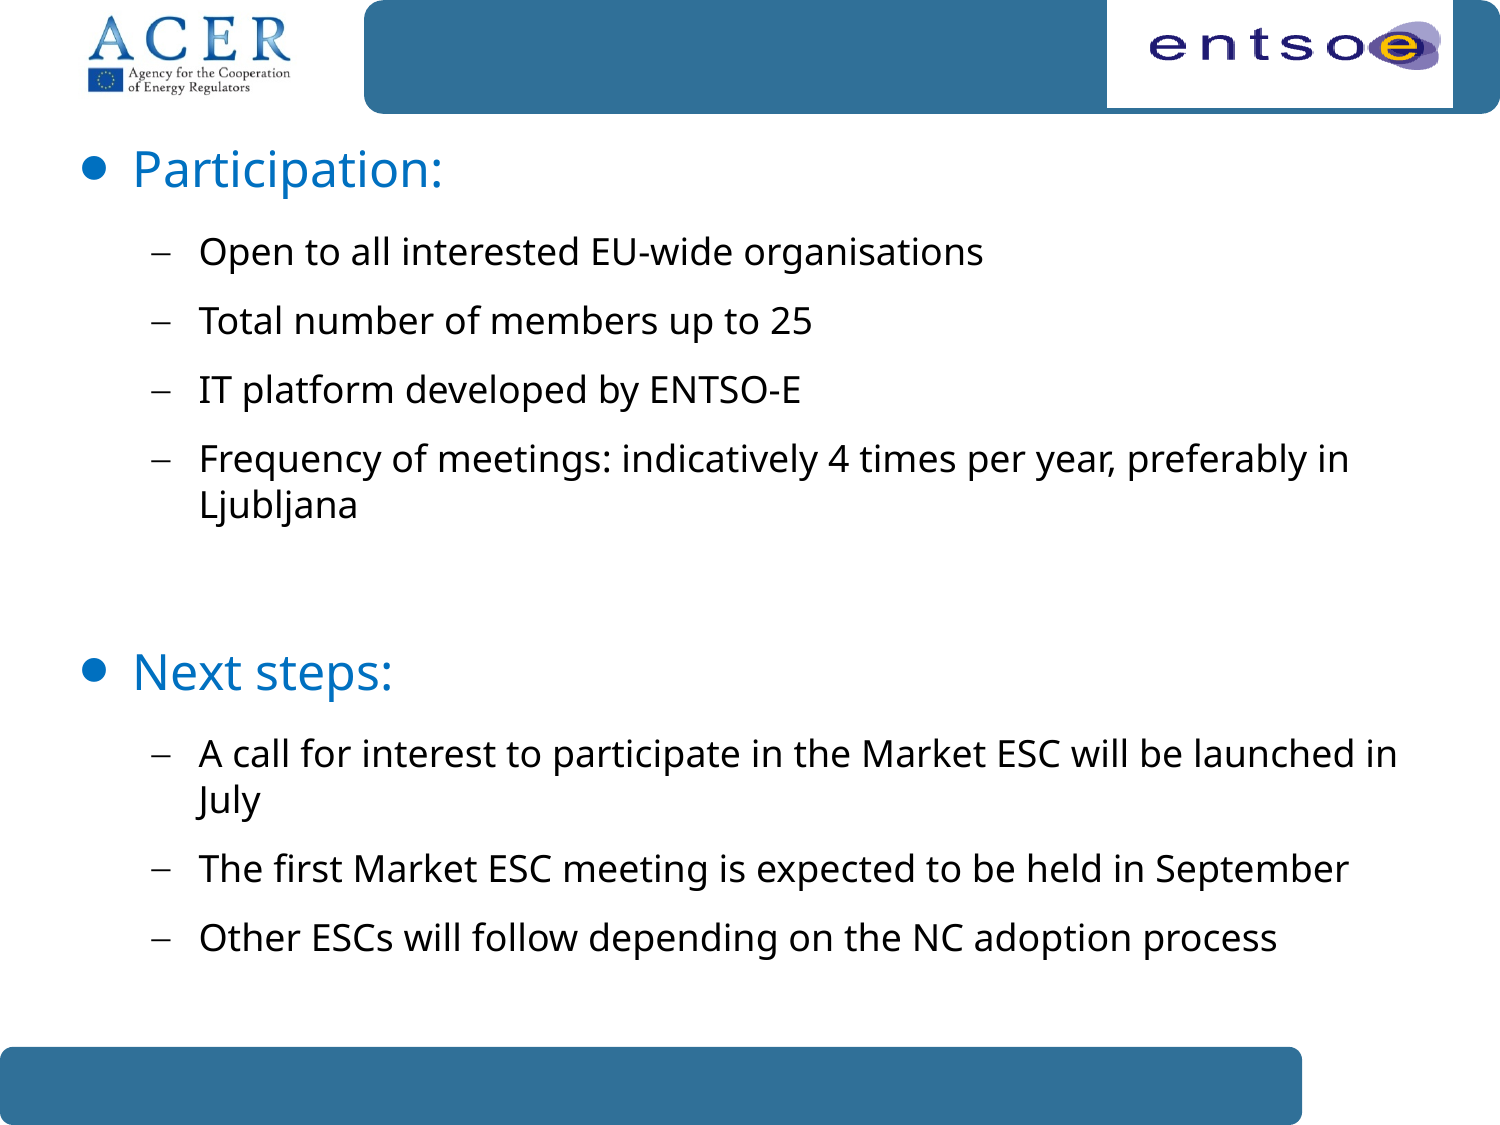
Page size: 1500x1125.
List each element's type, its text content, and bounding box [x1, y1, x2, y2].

picture [67, 0, 308, 110]
picture [1107, 0, 1453, 109]
list Participation: Open to all interested EU-wide organisations Total number of members up to 25 IT platform developed by ENTSO-E Frequency of meetings: indicatively 4 times per year, preferably in Ljubljana Next steps: A call for interest to participate in the Market ESC will be launched in July The first Market ESC meeting is expected to be held in September Other ESCs will follow depending on the NC adoption process [76, 136, 1424, 1012]
